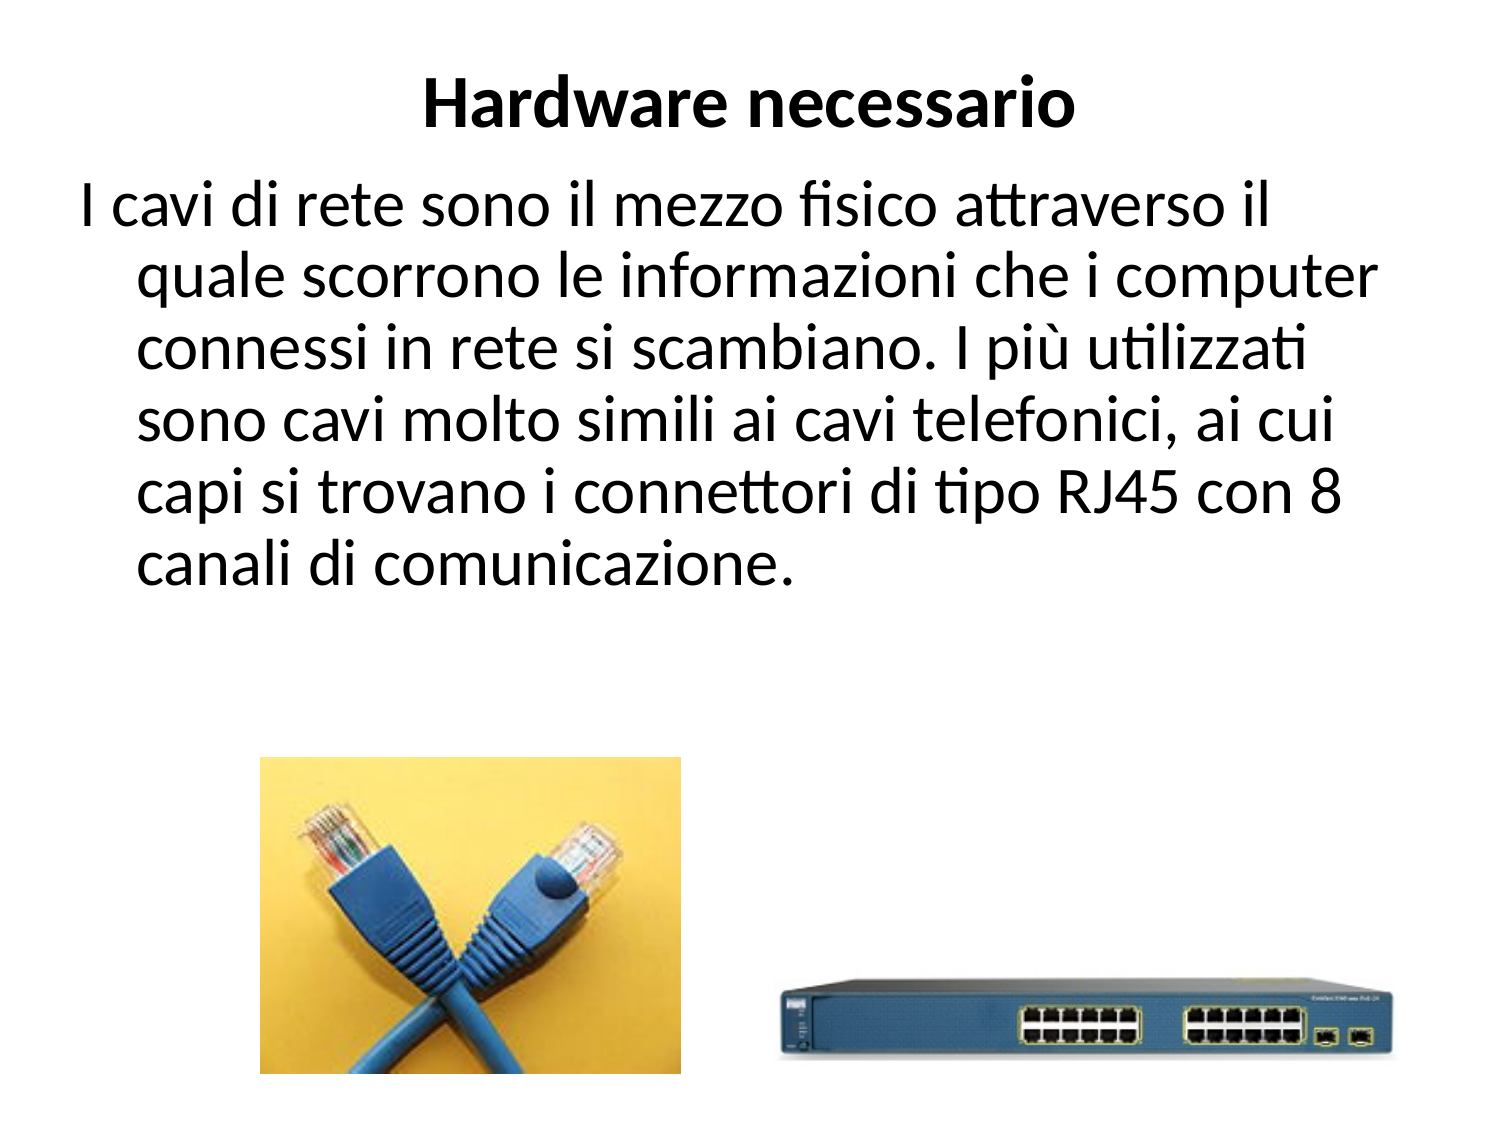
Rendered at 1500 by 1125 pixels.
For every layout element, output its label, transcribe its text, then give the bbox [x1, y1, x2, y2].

title Hardware necessario [75, 45, 1425, 233]
list I cavi di rete sono il mezzo fisico attraverso il quale scorrono le informazioni che i computer connessi in rete si scambiano. I più utilizzati sono cavi molto simili ai cavi telefonici, ai cui capi si trovano i connettori di tipo RJ45 con 8 canali di comunicazione. [64, 160, 1415, 904]
picture [259, 756, 682, 1074]
picture [773, 703, 1399, 1125]
